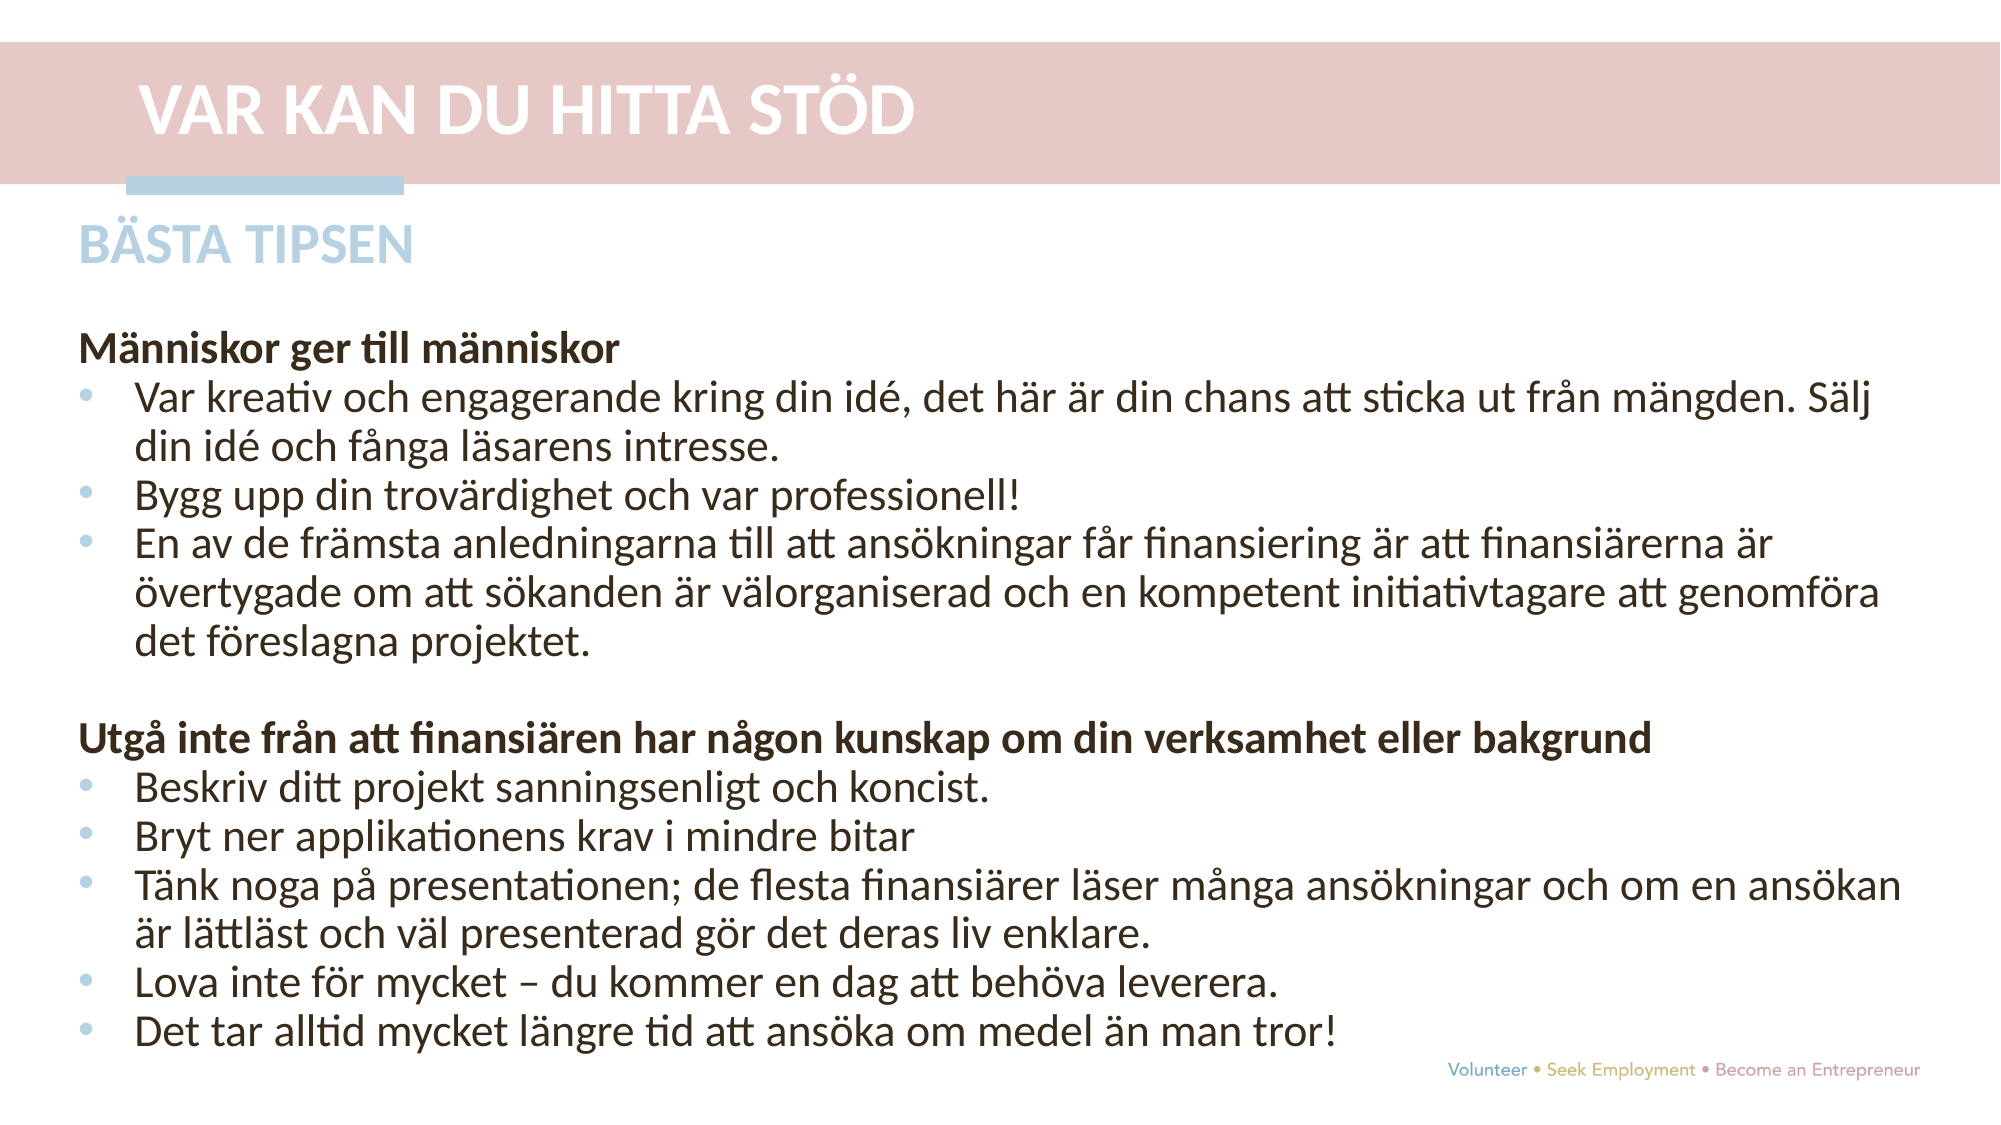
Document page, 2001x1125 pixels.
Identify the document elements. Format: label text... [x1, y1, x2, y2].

picture [1418, 1046, 1971, 1103]
text_box BÄSTA TIPSEN Människor ger till människor Var kreativ och engagerande kring din idé, det här är din chans att sticka ut från mängden. Sälj din idé och fånga läsarens intresse. Bygg upp din trovärdighet och var professionell! En av de främsta anledningarna till att ansökningar får finansiering är att finansiärerna är övertygade om att sökanden är välorganiserad och en kompetent initiativtagare att genomföra det föreslagna projektet. Utgå inte från att finansiären har någon kunskap om din verksamhet eller bakgrund Beskriv ditt projekt sanningsenligt och koncist. Bryt ner applikationens krav i mindre bitar Tänk noga på presentationen; de flesta finansiärer läser många ansökningar och om en ansökan är lättläst och väl presenterad gör det deras liv enklare. Lova inte för mycket – du kommer en dag att behöva leverera. Det tar alltid mycket längre tid att ansöka om medel än man tror! [63, 218, 1949, 720]
list VAR KAN DU HITTA STÖD [123, 51, 1913, 170]
